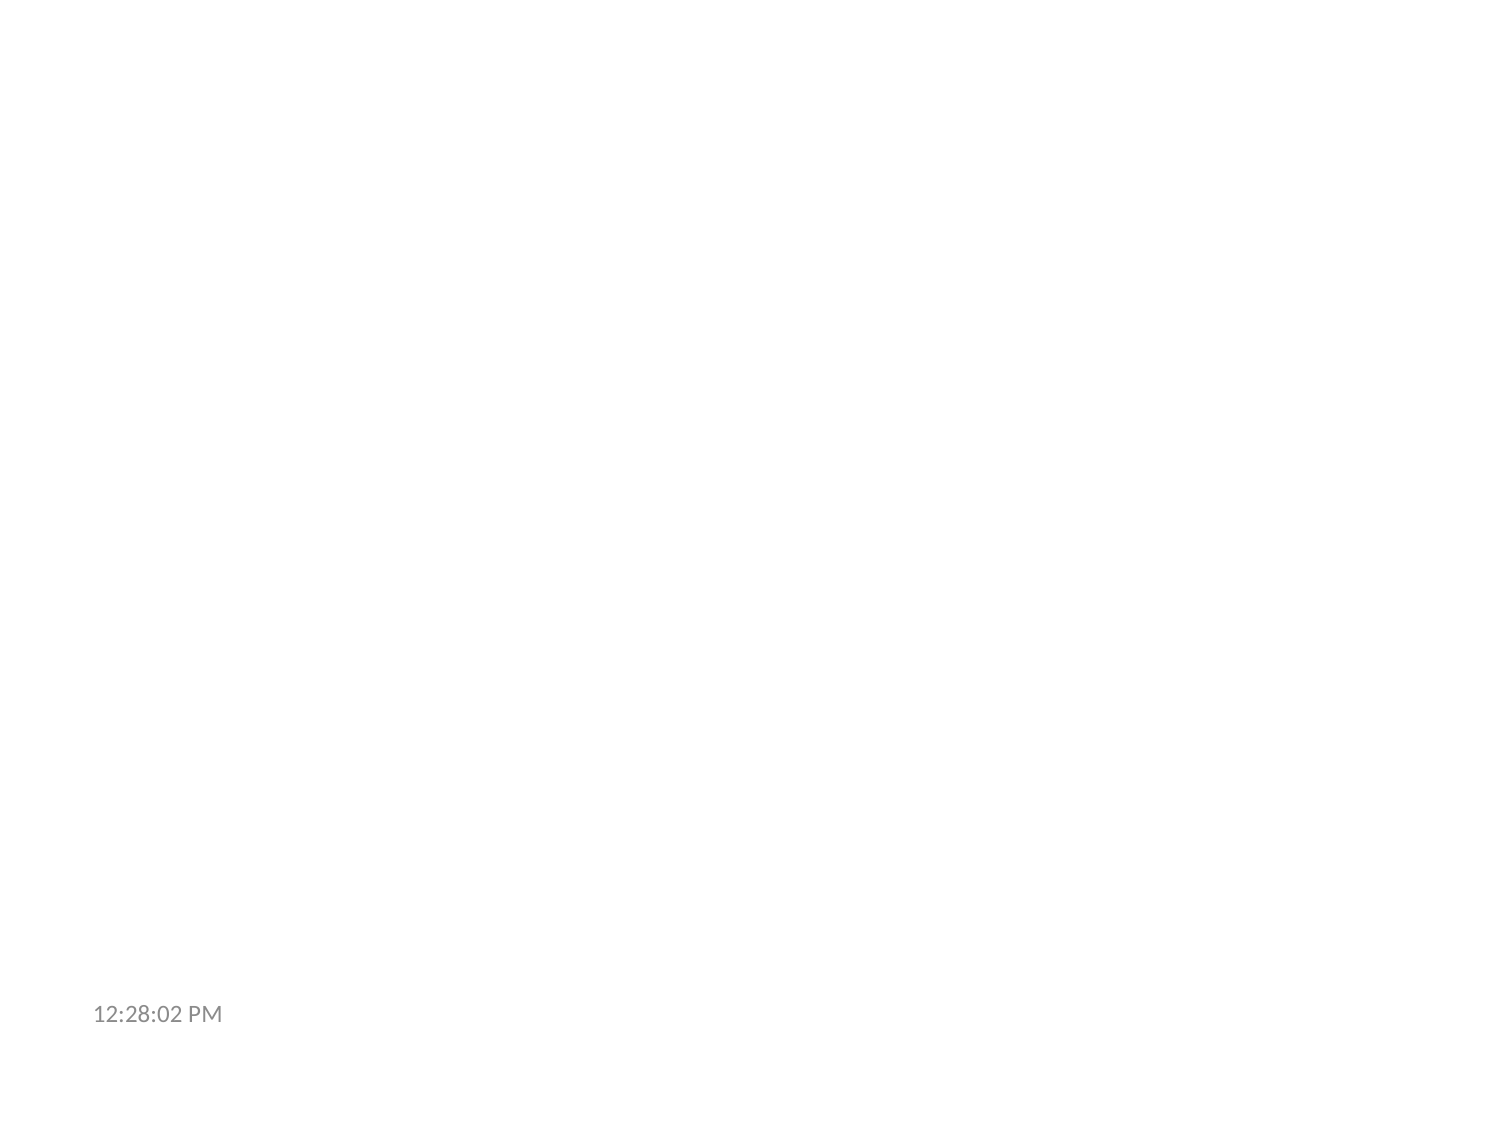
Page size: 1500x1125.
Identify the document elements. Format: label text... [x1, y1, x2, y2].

text_box 3:35:09 PM [77, 982, 428, 1043]
